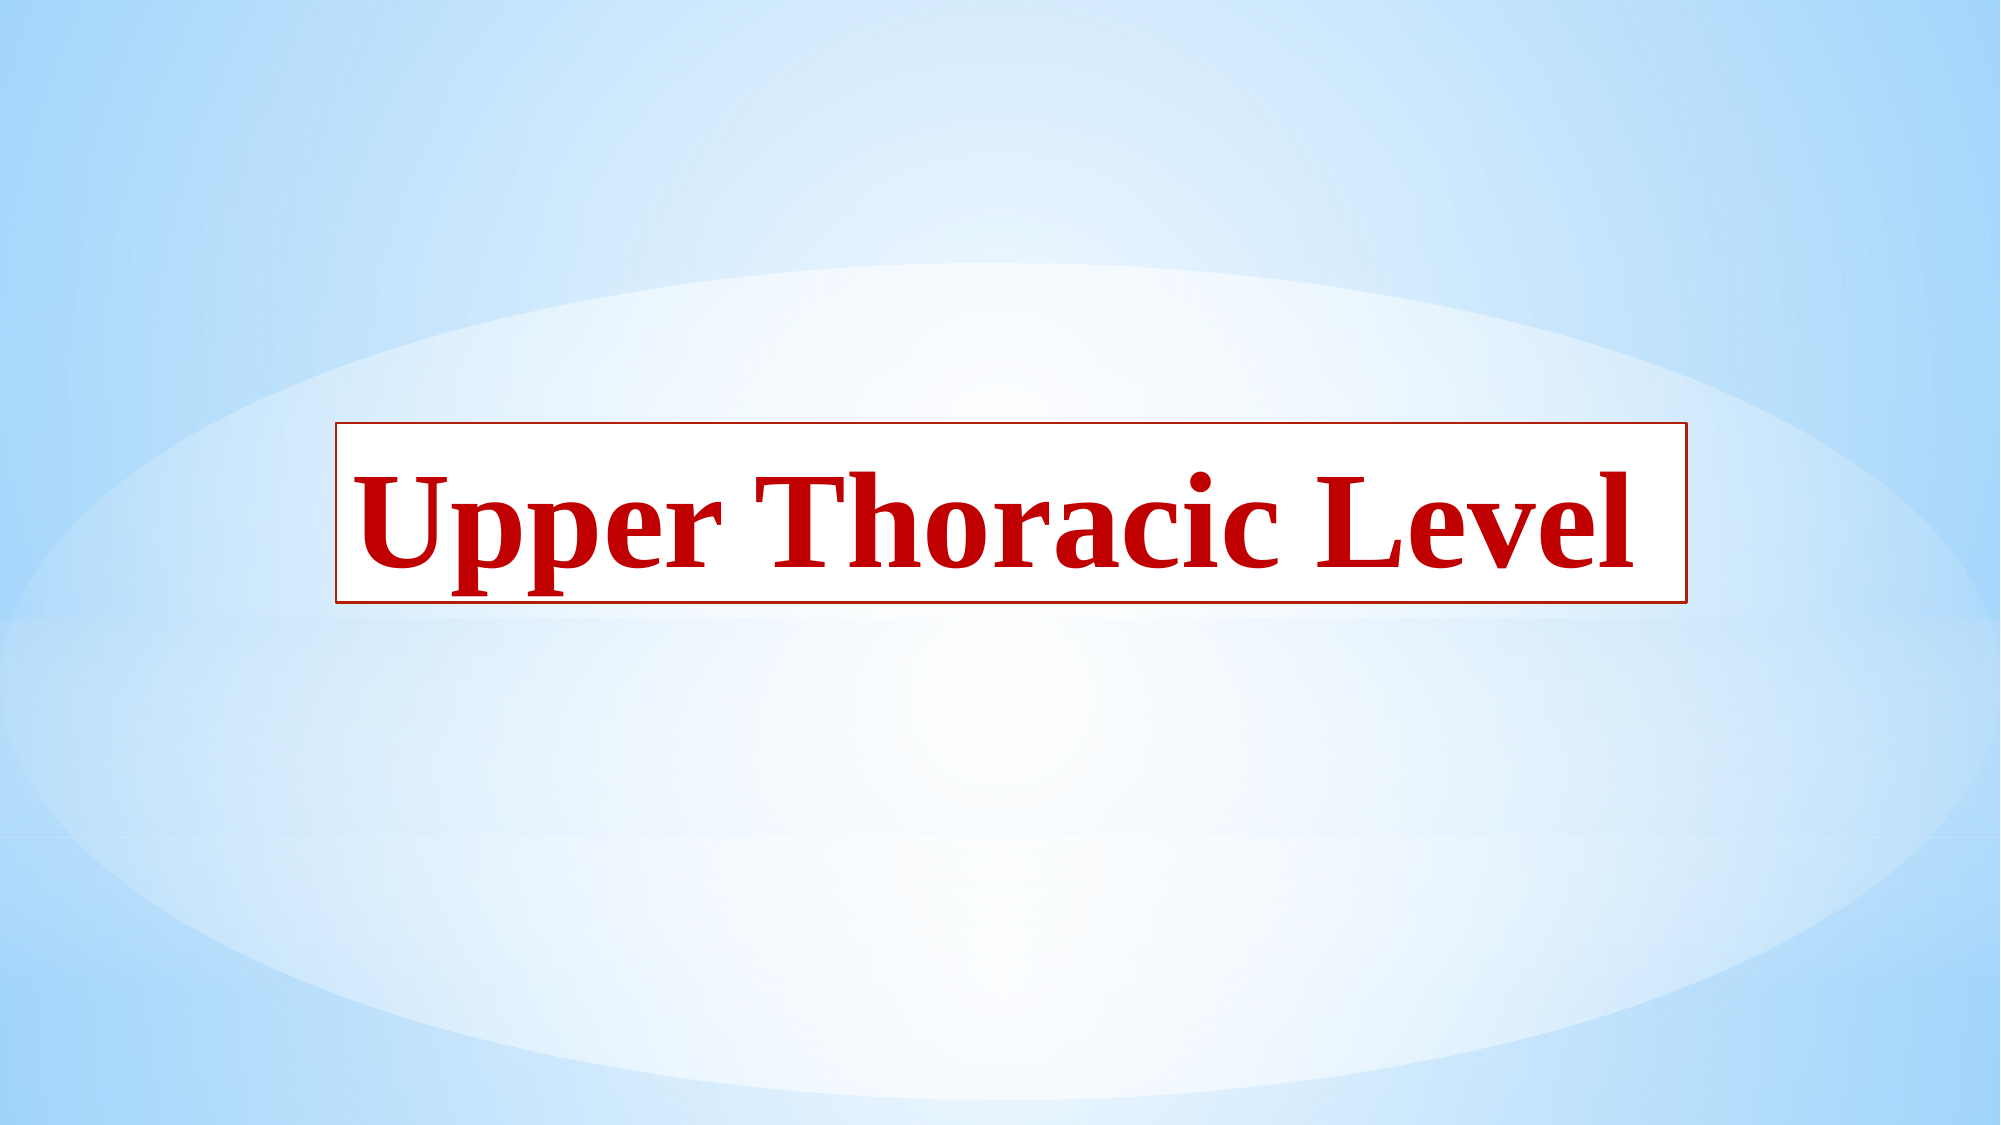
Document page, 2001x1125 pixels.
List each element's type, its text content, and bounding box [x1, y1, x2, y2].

text_box Upper Thoracic Level [335, 422, 1688, 604]
